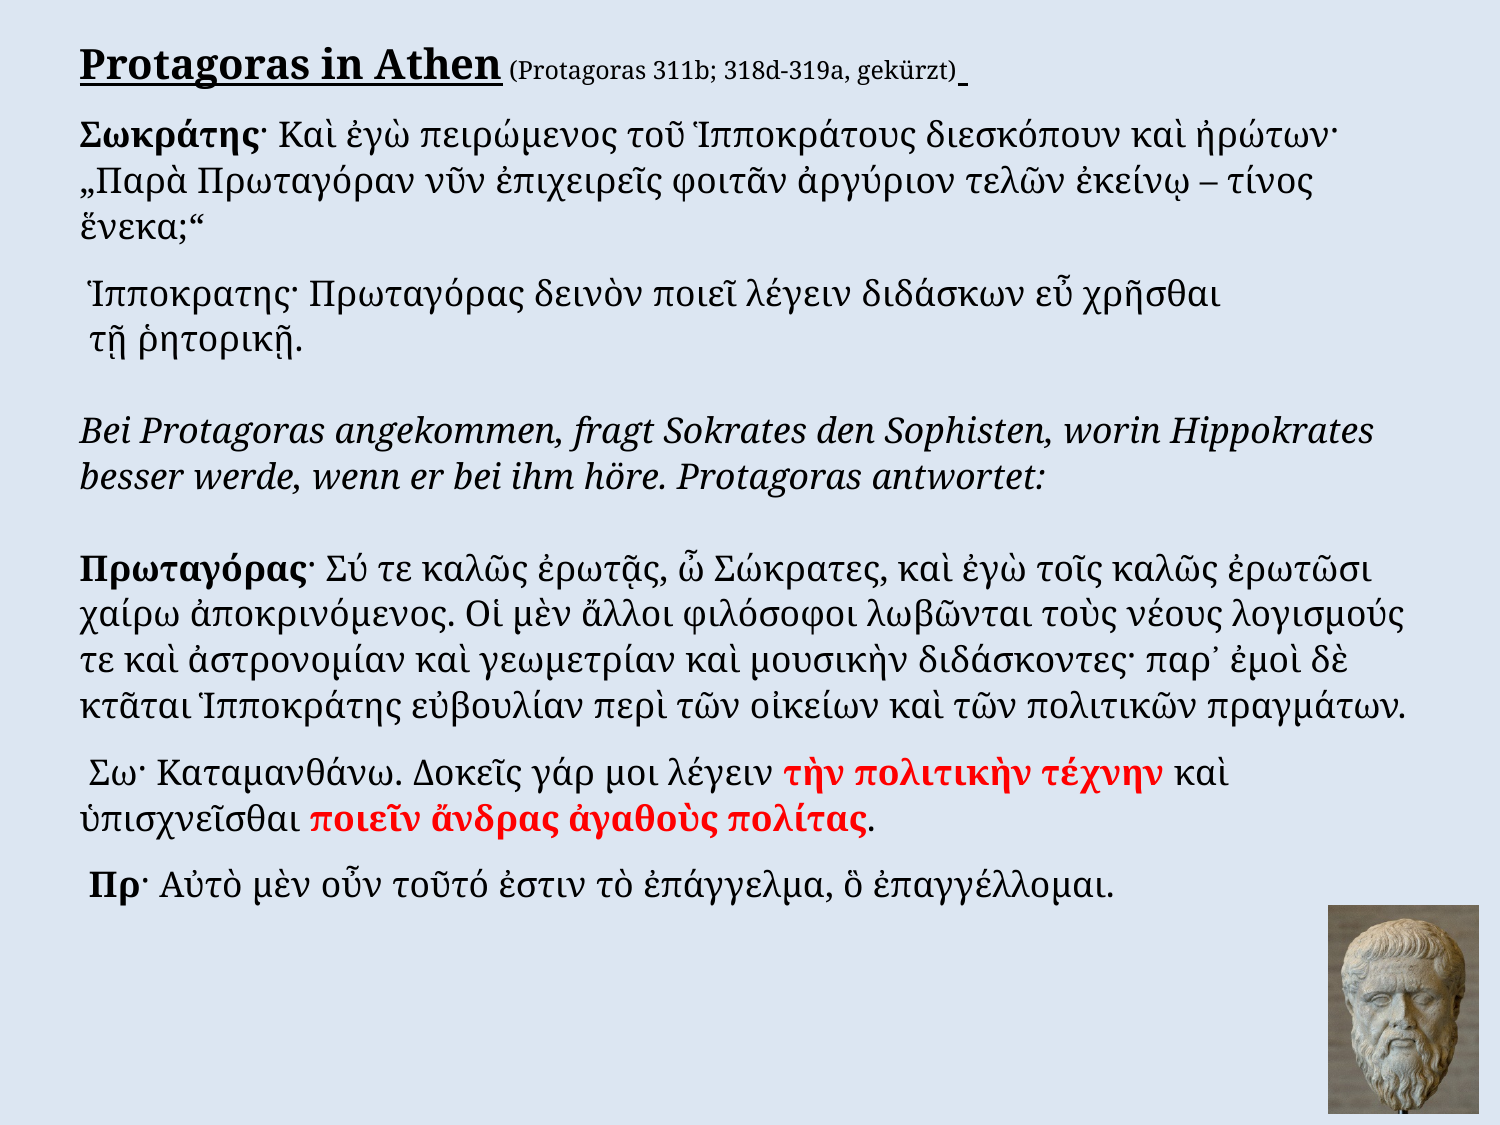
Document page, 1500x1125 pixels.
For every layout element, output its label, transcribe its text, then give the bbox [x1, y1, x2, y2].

text_box Protagoras in Athen (Protagoras 311b; 318d-319a, gekürzt) Σωκράτης· Καὶ ἐγὼ πειρώμενος τοῦ Ἱπποκράτους διεσκόπουν καὶ ἠρώτων· „Παρὰ Πρωταγόραν νῦν ἐπιχειρεῖς φοιτᾶν ἀργύριον τελῶν ἐκείνῳ – τίνος ἕνεκα;“ Ἱπποκρατης· Πρωταγόρας δεινὸν ποιεῖ λέγειν διδάσκων εὖ χρῆσθαι τῇ ῥητορικῇ. Bei Protagoras angekommen, fragt Sokrates den Sophisten, worin Hippokrates besser werde, wenn er bei ihm höre. Protagoras antwortet: Πρωταγόρας· Σύ τε καλῶς ἐρωτᾷς, ὦ Σώκρατες, καὶ ἐγὼ τοῖς καλῶς ἐρωτῶσι χαίρω ἀποκρινόμενος. Οἱ μὲν ἄλλοι φιλόσοφοι λωβῶνται τοὺς νέους λογισμούς τε καὶ ἀστρονομίαν καὶ γεωμετρίαν καὶ μουσικὴν διδάσκοντες· παρ᾿ ἐμοὶ δὲ κτᾶται Ἱπποκράτης εὐβουλίαν περὶ τῶν οἰκείων καὶ τῶν πολιτικῶν πραγμάτων. Σω· Καταμανθάνω. Δοκεῖς γάρ μοι λέγειν τὴν πολιτικὴν τέχνην καὶ ὑπισχνεῖσθαι ποιεῖν ἄνδρας ἀγαθοὺς πολίτας. Πρ· Αὐτὸ μὲν οὖν τοῦτό ἐστιν τὸ ἐπάγγελμα, ὃ ἐπαγγέλλομαι. [64, 30, 1436, 913]
picture [1328, 904, 1479, 1114]
